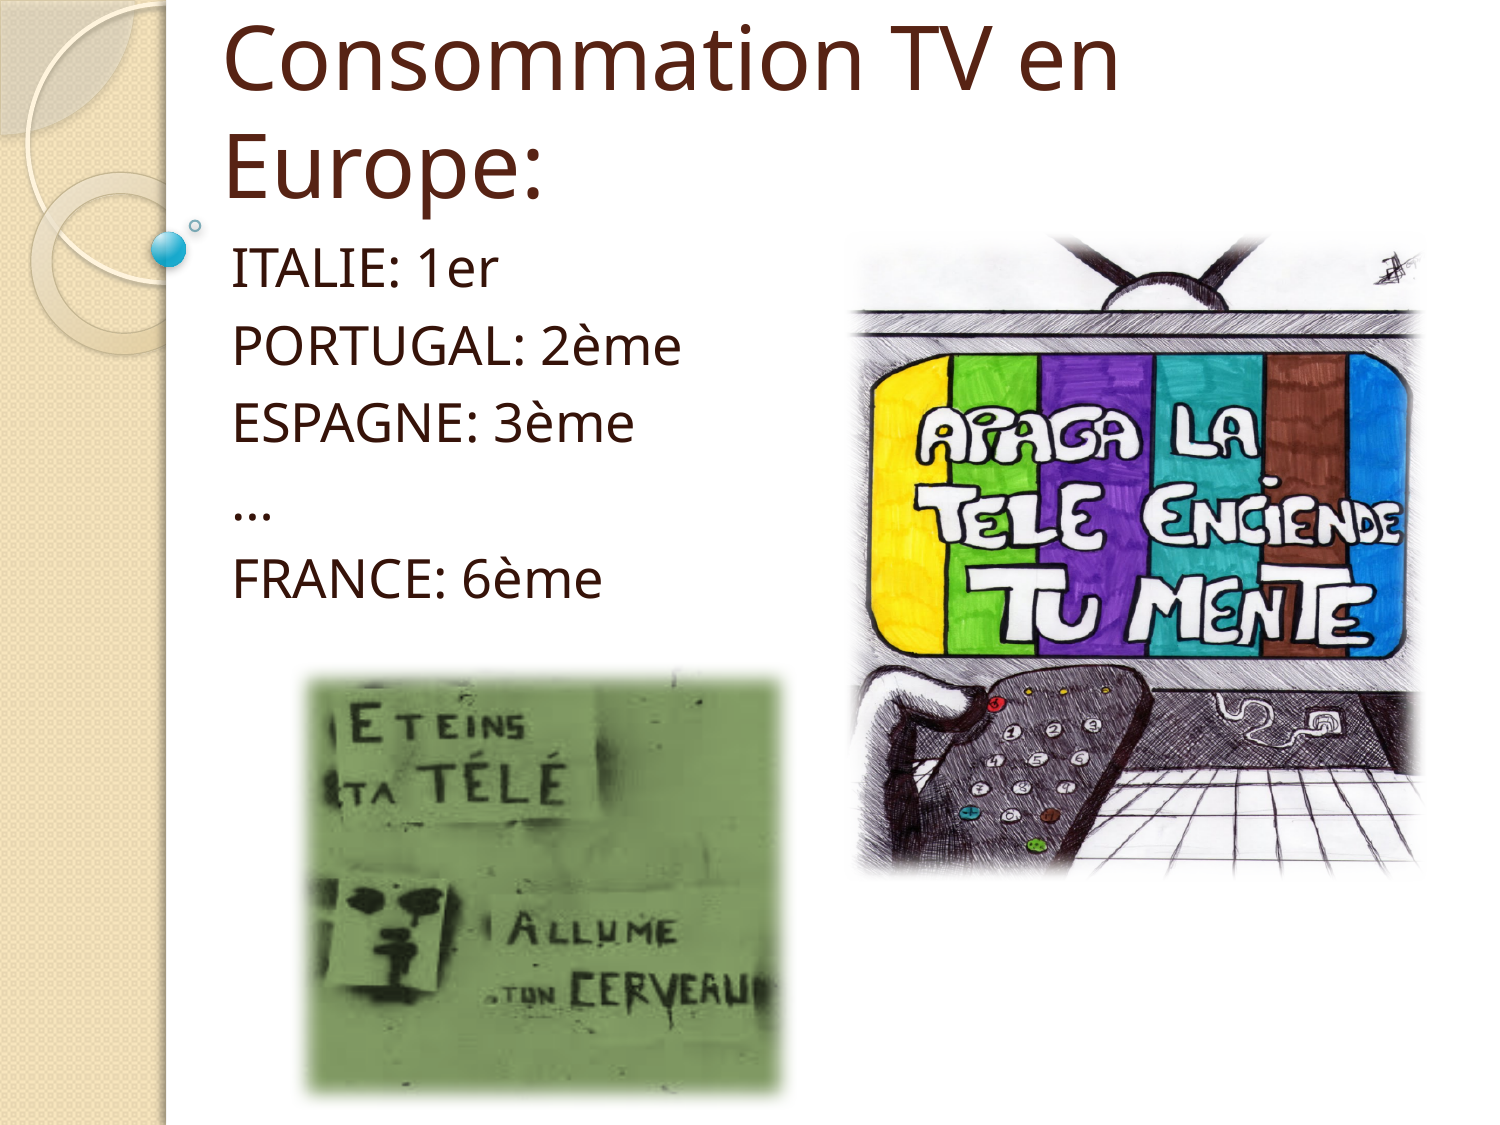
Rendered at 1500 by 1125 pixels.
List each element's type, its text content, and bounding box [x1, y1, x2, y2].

title Consommation TV en Europe: [206, 60, 1422, 224]
subtitle ITALIE: 1er PORTUGAL: 2ème ESPAGNE: 3ème … FRANCE: 6ème [211, 233, 839, 624]
picture [289, 661, 798, 1111]
picture [844, 231, 1428, 882]
